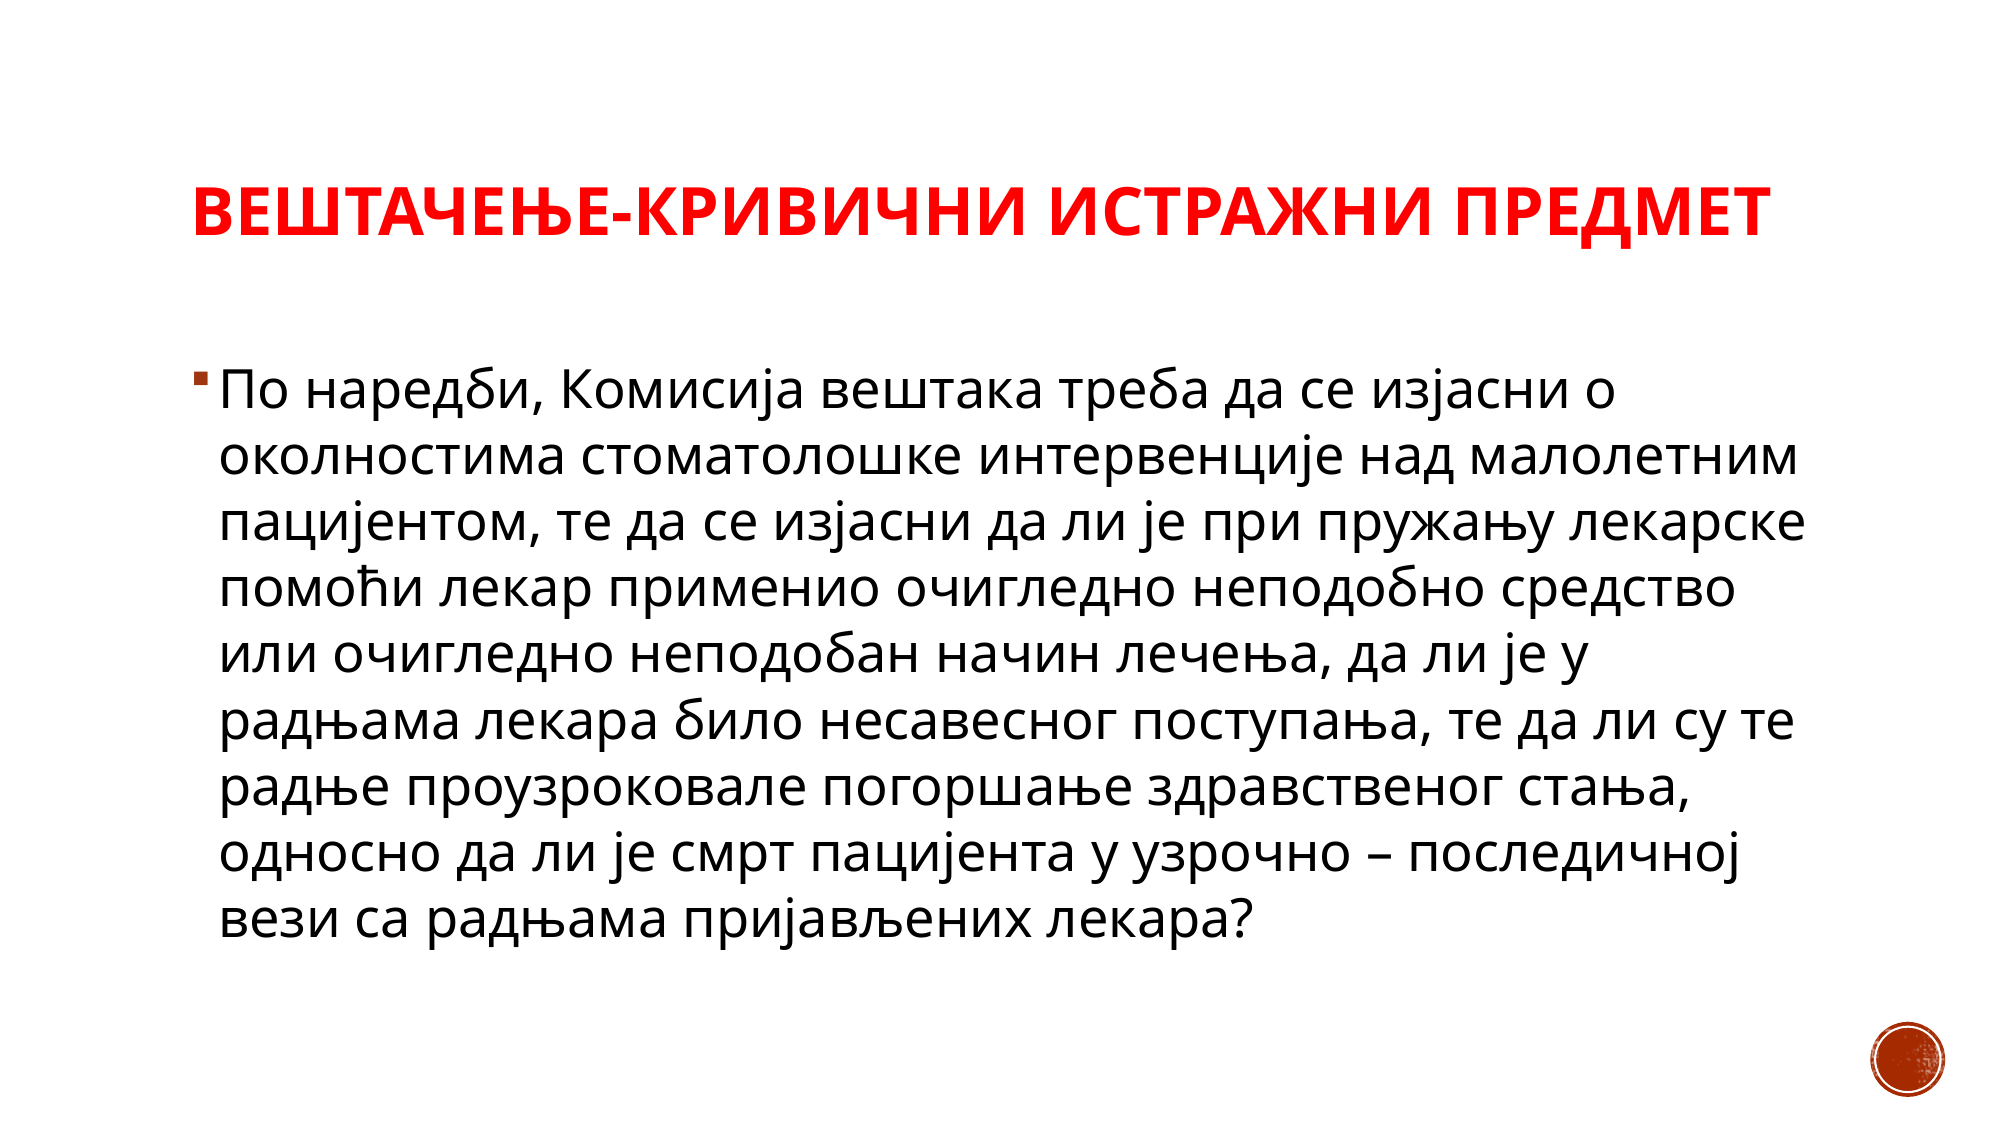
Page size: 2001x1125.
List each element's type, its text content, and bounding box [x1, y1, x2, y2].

list По наредби, Комисија вештака треба да се изјасни о околностима стоматолошке интервенције над малолетним пацијентом, те да се изјасни да ли је при пружању лекарске помоћи лекар применио очигледно неподобно средство или очигледно неподобан начин лечења, да ли је у радњама лекара било несавесног поступања, те да ли су те радње проузроковале погоршање здравственог стања, односно да ли је смрт пацијента у узрочно – последичној вези са радњама пријављених лекара? [175, 348, 1826, 1013]
title Вештачење-кривични истражни предмет [175, 79, 1826, 344]
